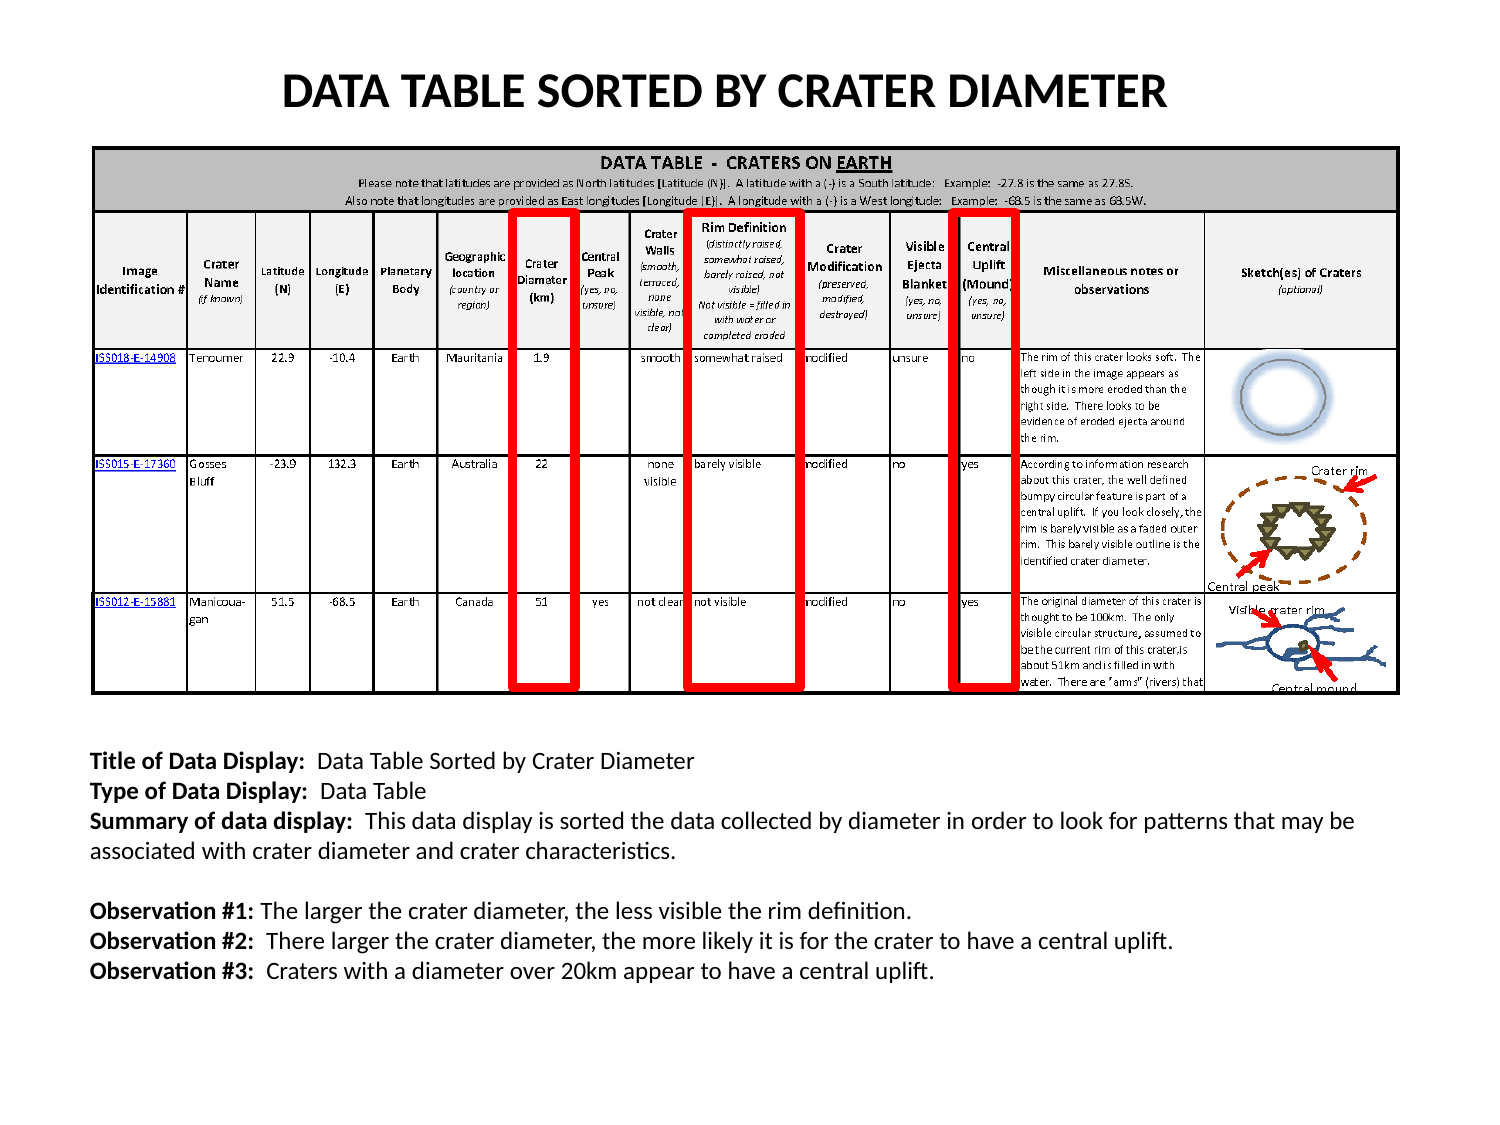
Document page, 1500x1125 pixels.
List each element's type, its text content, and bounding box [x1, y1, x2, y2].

text_box Title of Data Display: Data Table Sorted by Crater Diameter Type of Data Display: Data Table Summary of data display: This data display is sorted the data collected by diameter in order to look for patterns that may be associated with crater diameter and crater characteristics. Observation #1: The larger the crater diameter, the less visible the rim definition. Observation #2: There larger the crater diameter, the more likely it is for the crater to have a central uplift. Observation #3: Craters with a diameter over 20km appear to have a central uplift. [74, 737, 1438, 992]
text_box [87, 137, 1401, 701]
text_box DATA TABLE SORTED BY CRATER DIAMETER [267, 49, 1184, 125]
